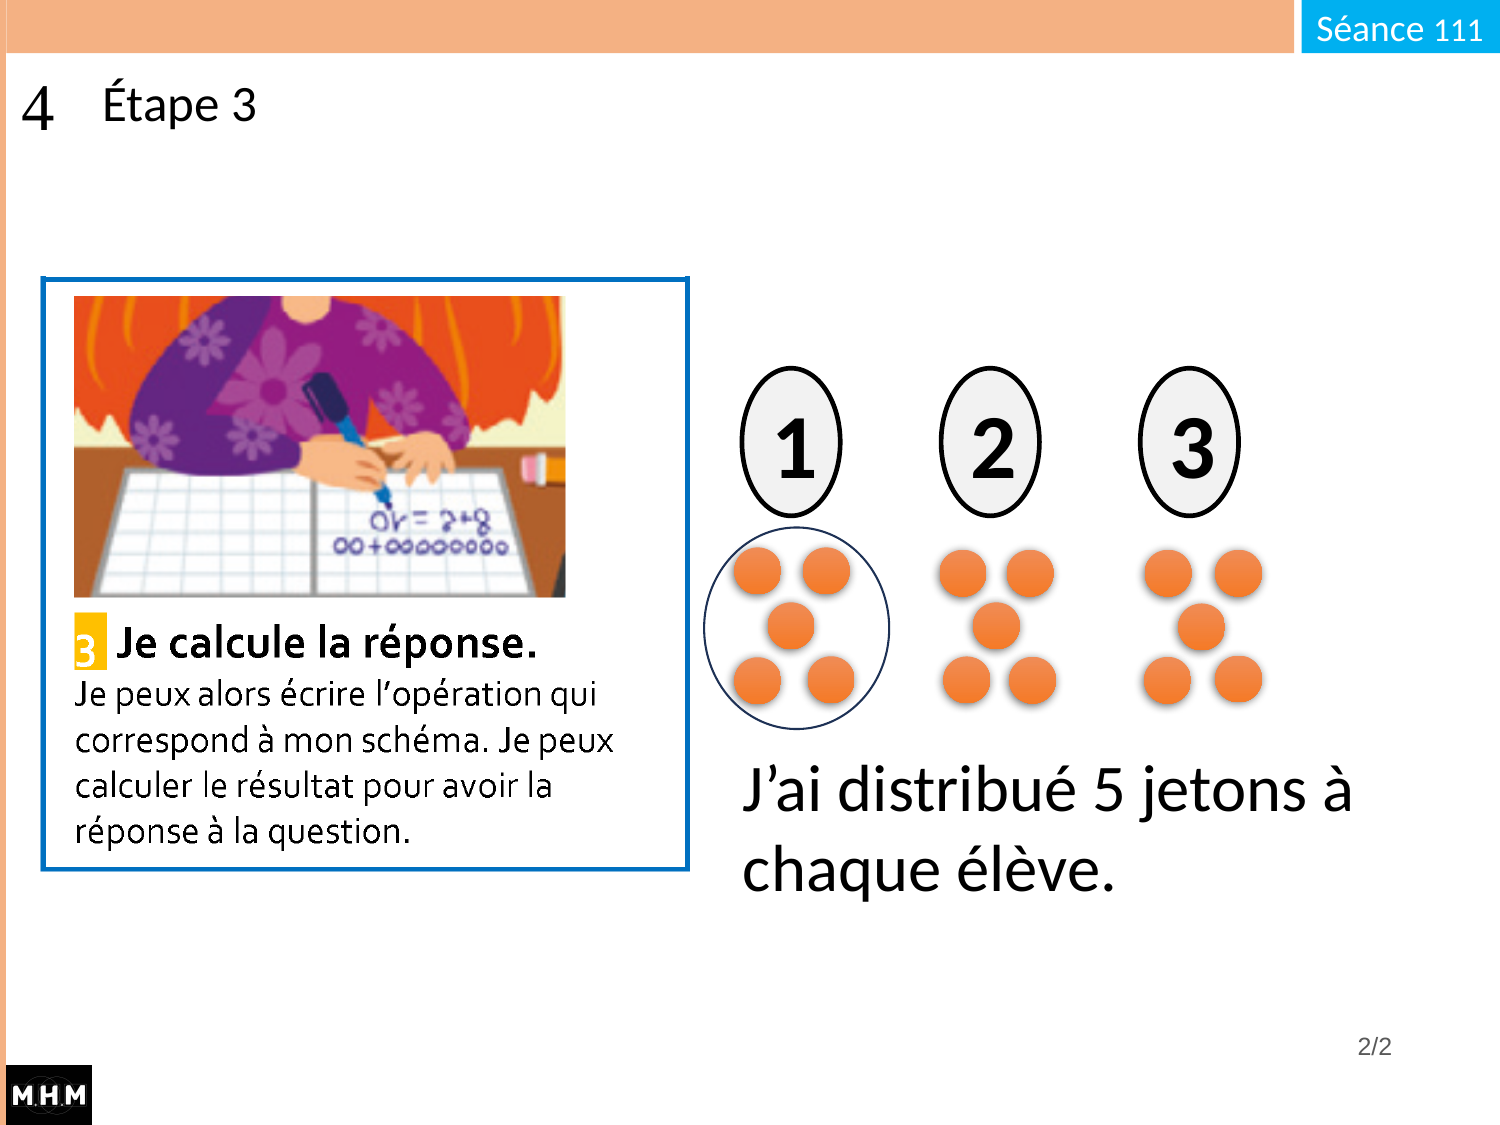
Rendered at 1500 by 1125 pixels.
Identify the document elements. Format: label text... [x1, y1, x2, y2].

text_box [1178, 603, 1226, 651]
text_box [939, 549, 987, 597]
text_box [972, 602, 1020, 650]
text_box 2 [940, 367, 1041, 517]
text_box [1215, 655, 1263, 703]
picture [6, 1065, 92, 1125]
text_box [943, 656, 991, 704]
text_box [1009, 656, 1057, 704]
text_box 3 [1139, 367, 1240, 517]
text_box [703, 526, 891, 731]
text_box J’ai distribué 5 jetons à chaque élève. [728, 737, 1379, 913]
text_box 2/2 [1337, 1022, 1413, 1068]
text_box 1 [740, 367, 842, 517]
text_box [1144, 549, 1192, 597]
text_box [1215, 549, 1263, 597]
picture [39, 276, 690, 873]
title Étape 3 [87, 32, 1382, 140]
text_box [1006, 549, 1054, 597]
text_box [1144, 656, 1192, 704]
